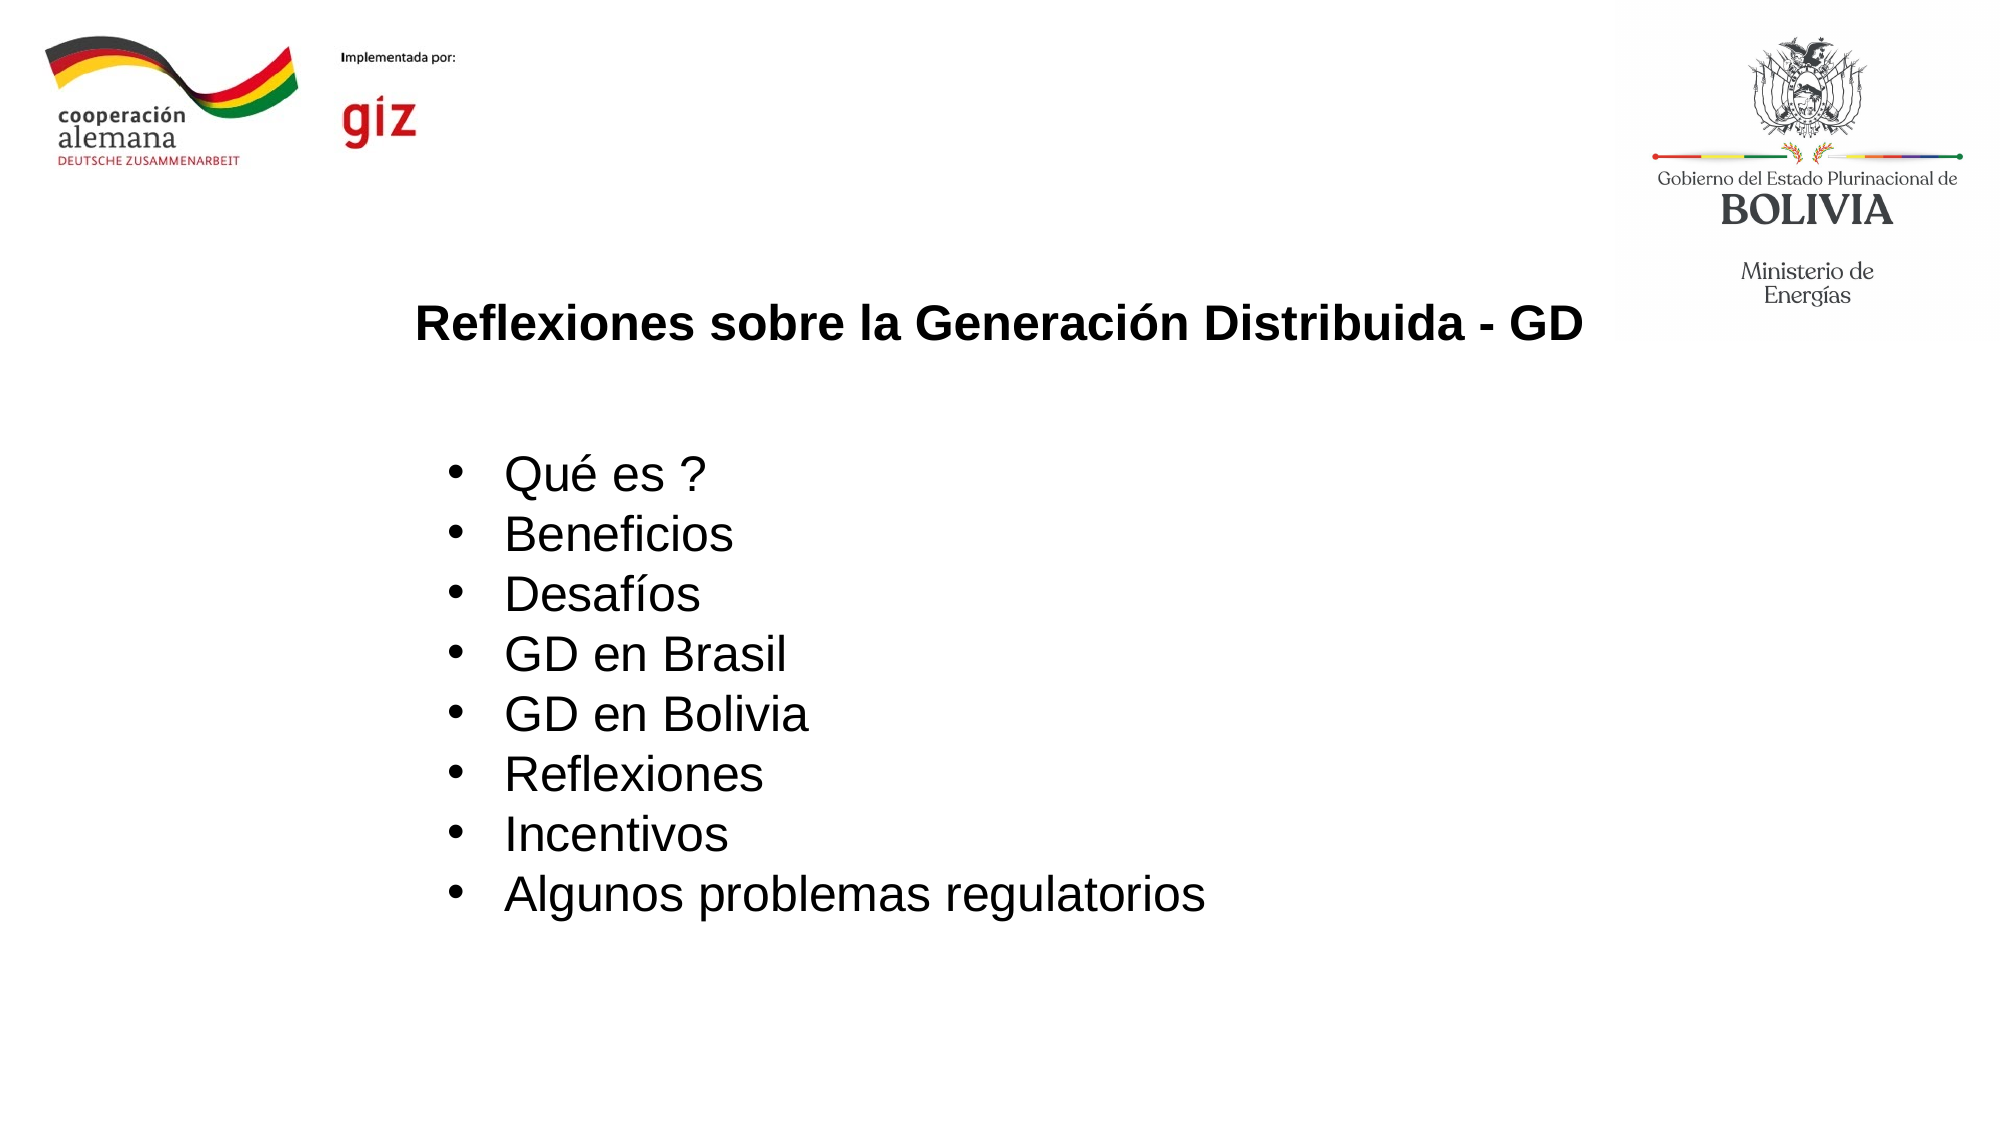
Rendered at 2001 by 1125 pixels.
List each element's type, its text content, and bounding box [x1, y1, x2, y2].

text_box Reflexiones sobre la Generación Distribuida - GD [0, 283, 2000, 358]
text_box Qué es ? Beneficios Desafíos GD en Brasil GD en Bolivia Reflexiones Incentivos Algunos problemas regulatorios [433, 433, 1701, 929]
picture [1615, 0, 2000, 341]
picture [16, 0, 483, 199]
